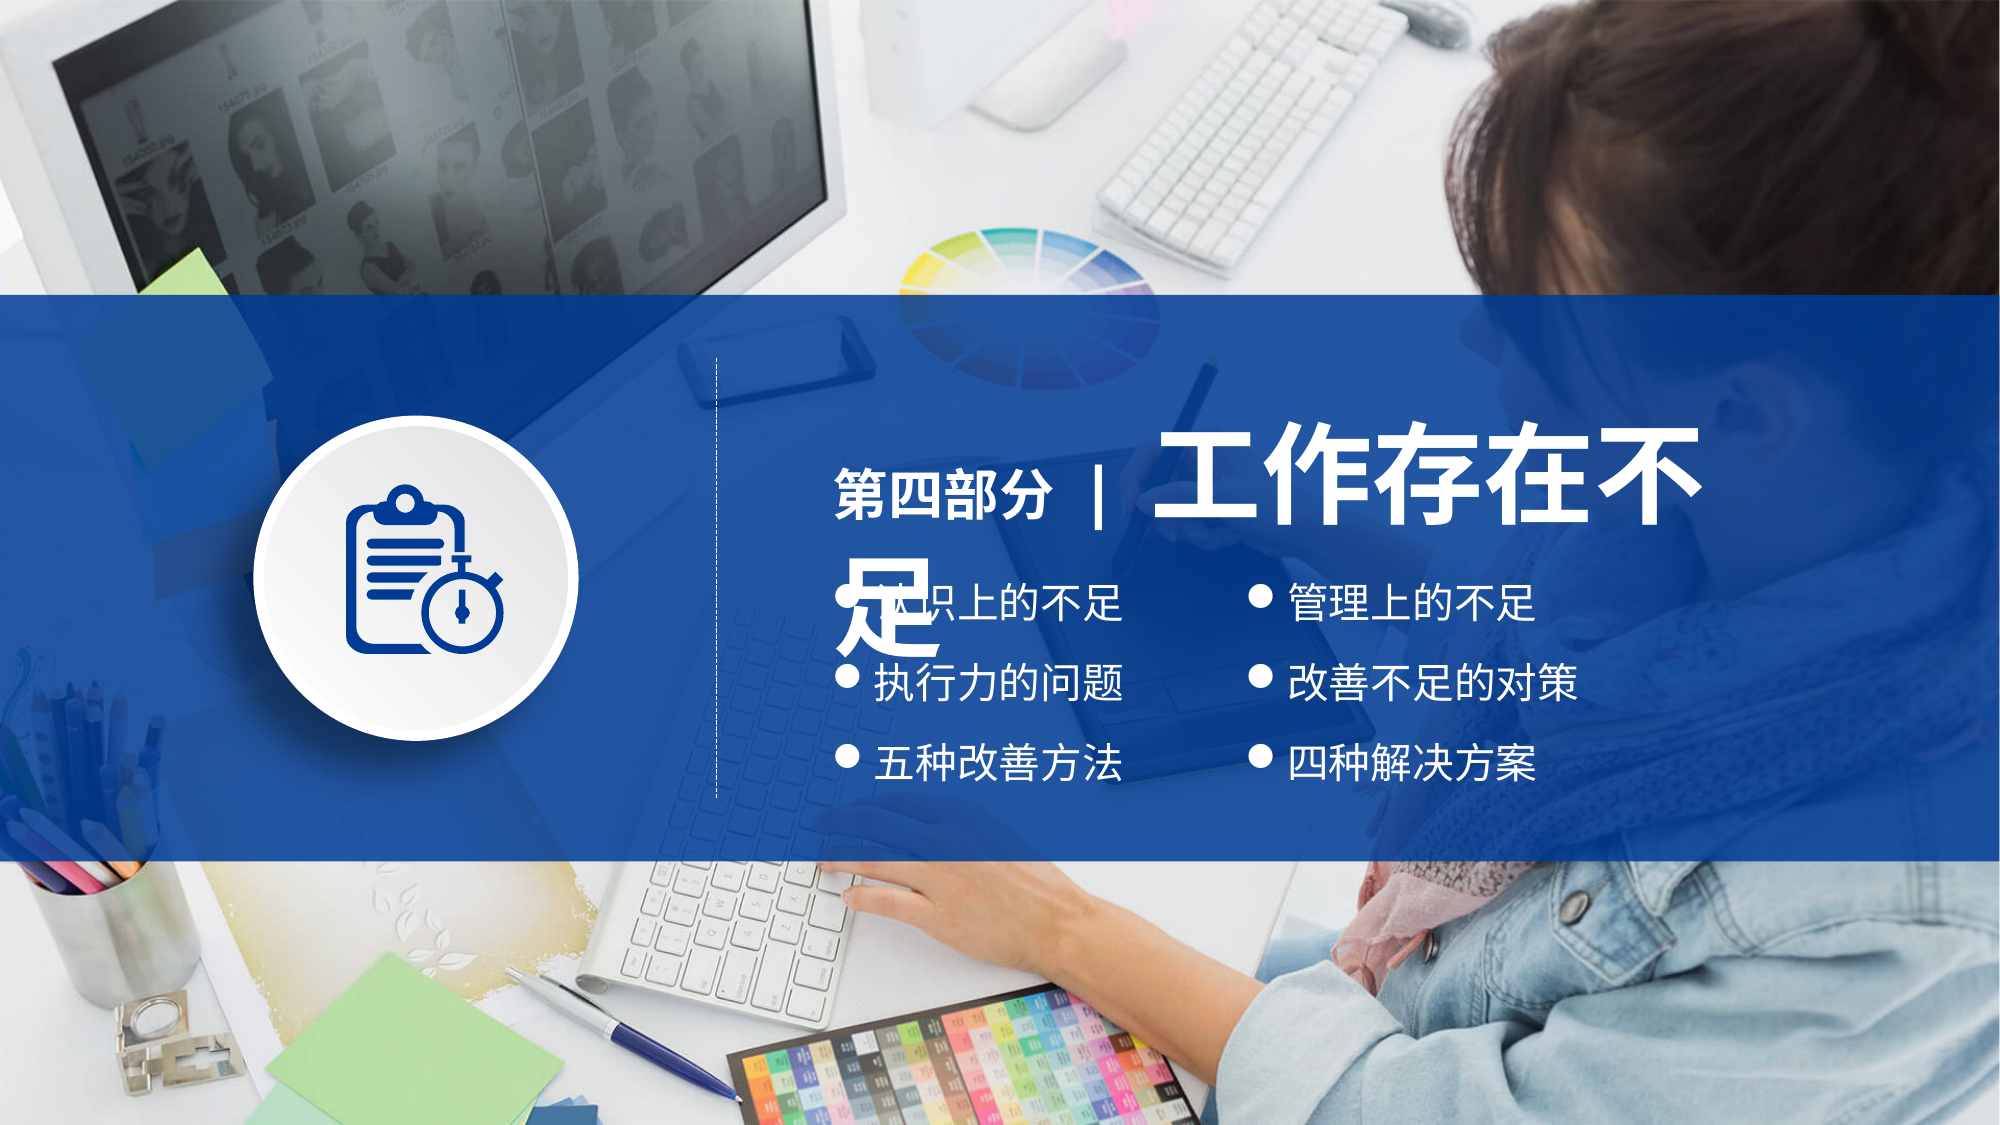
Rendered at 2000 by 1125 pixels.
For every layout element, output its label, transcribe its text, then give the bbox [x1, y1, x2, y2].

text_box [0, 864, 2000, 1125]
text_box [0, 0, 2000, 293]
text_box 四种解决方案 [1245, 736, 1544, 787]
text_box 管理上的不足 [1245, 576, 1579, 627]
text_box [258, 420, 574, 736]
text_box 第四部分 | 工作存在不足 [817, 397, 1803, 679]
text_box [0, 293, 2000, 864]
text_box 认识上的不足 [831, 576, 1166, 627]
text_box 改善不足的对策 [1245, 656, 1591, 707]
text_box 执行力的问题 [831, 656, 1130, 707]
text_box 五种改善方法 [831, 736, 1130, 787]
